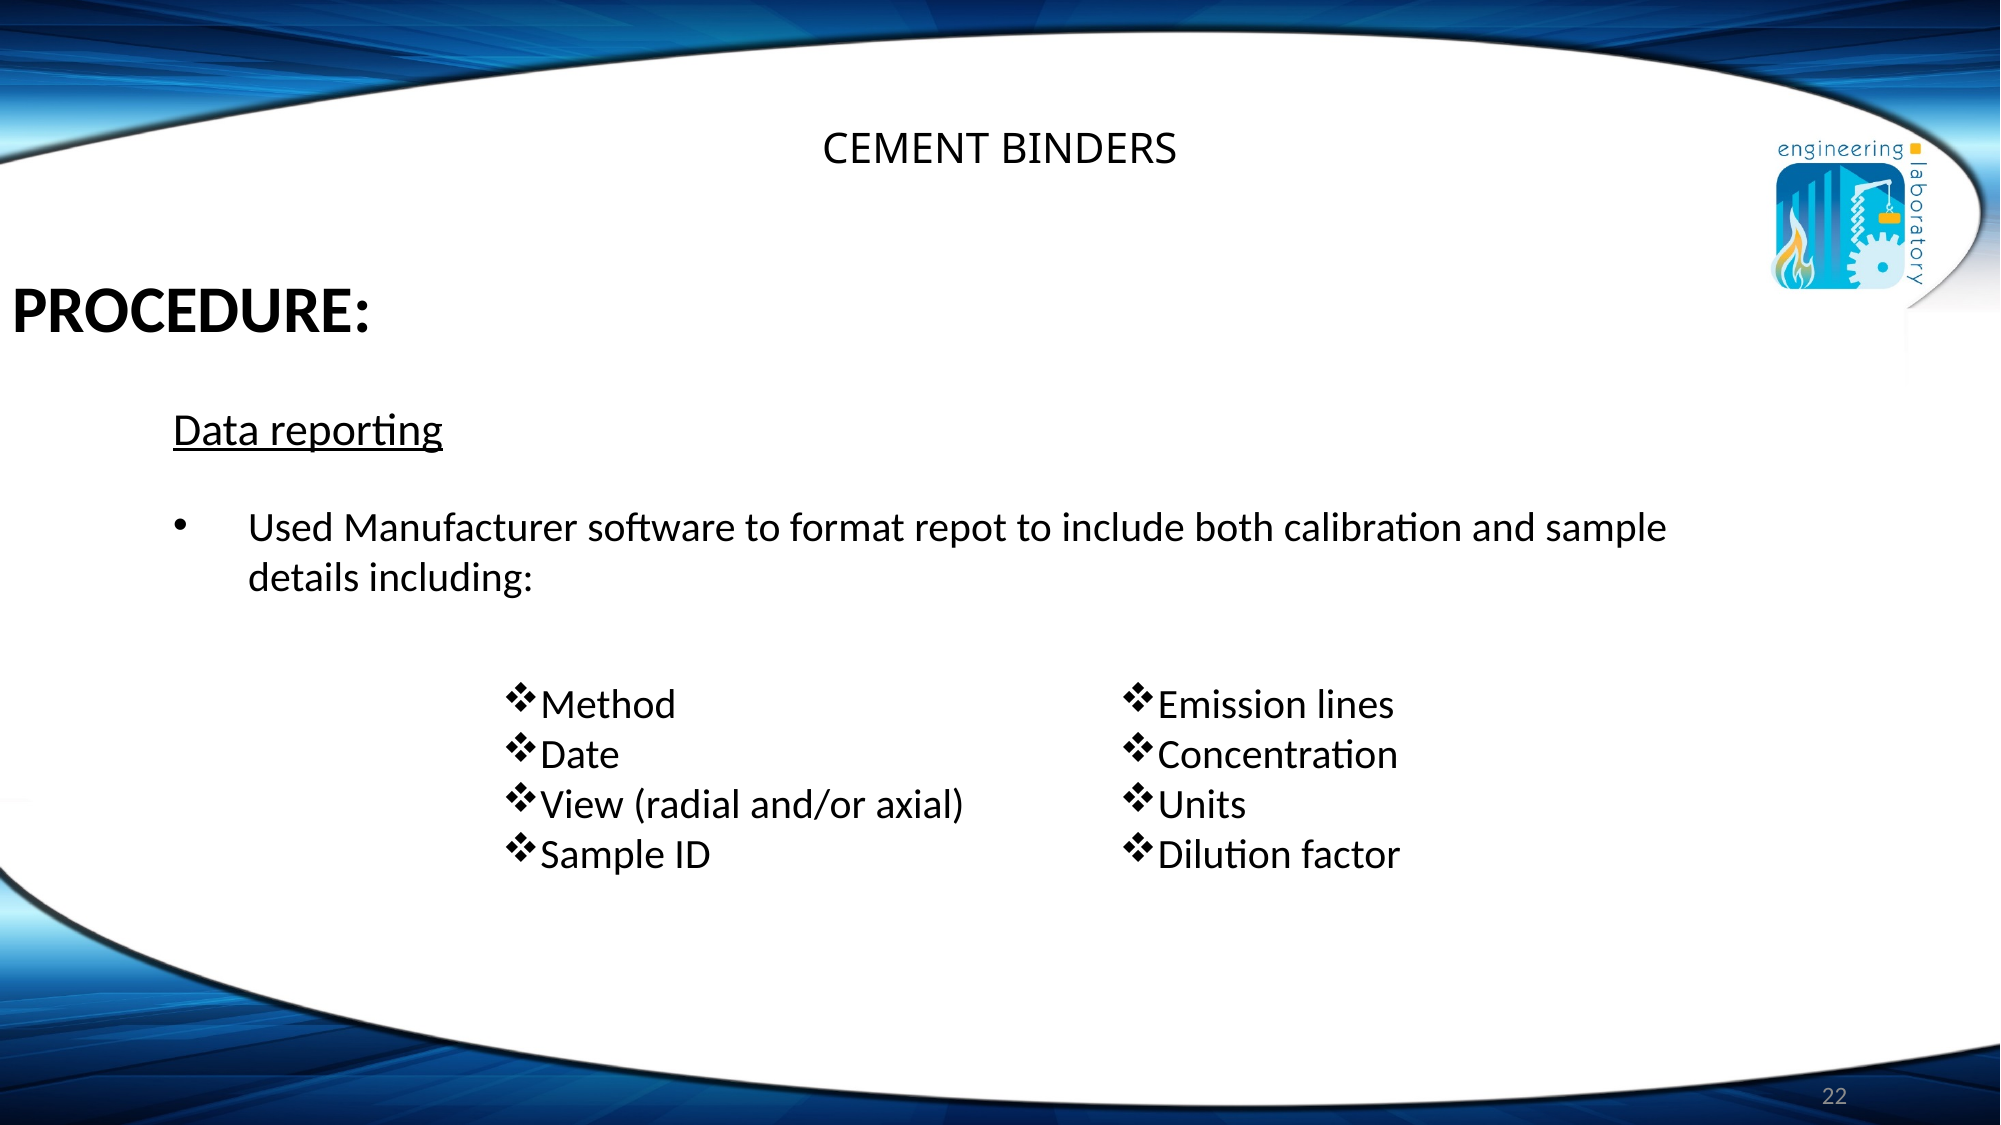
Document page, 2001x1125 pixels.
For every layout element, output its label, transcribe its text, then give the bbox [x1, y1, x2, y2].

title CEMENT BINDERS [137, 74, 1863, 222]
text_box Method Date View (radial and/or axial) Sample ID [487, 669, 1000, 885]
text_box Data reporting Used Manufacturer software to format repot to include both calibration and sample details including: [158, 392, 1735, 652]
slide_number 22 [1412, 1065, 1863, 1125]
picture [0, 0, 2000, 1125]
text_box Emission lines Concentration Units Dilution factor [1104, 669, 1489, 885]
list PROCEDURE: [0, 268, 1056, 919]
